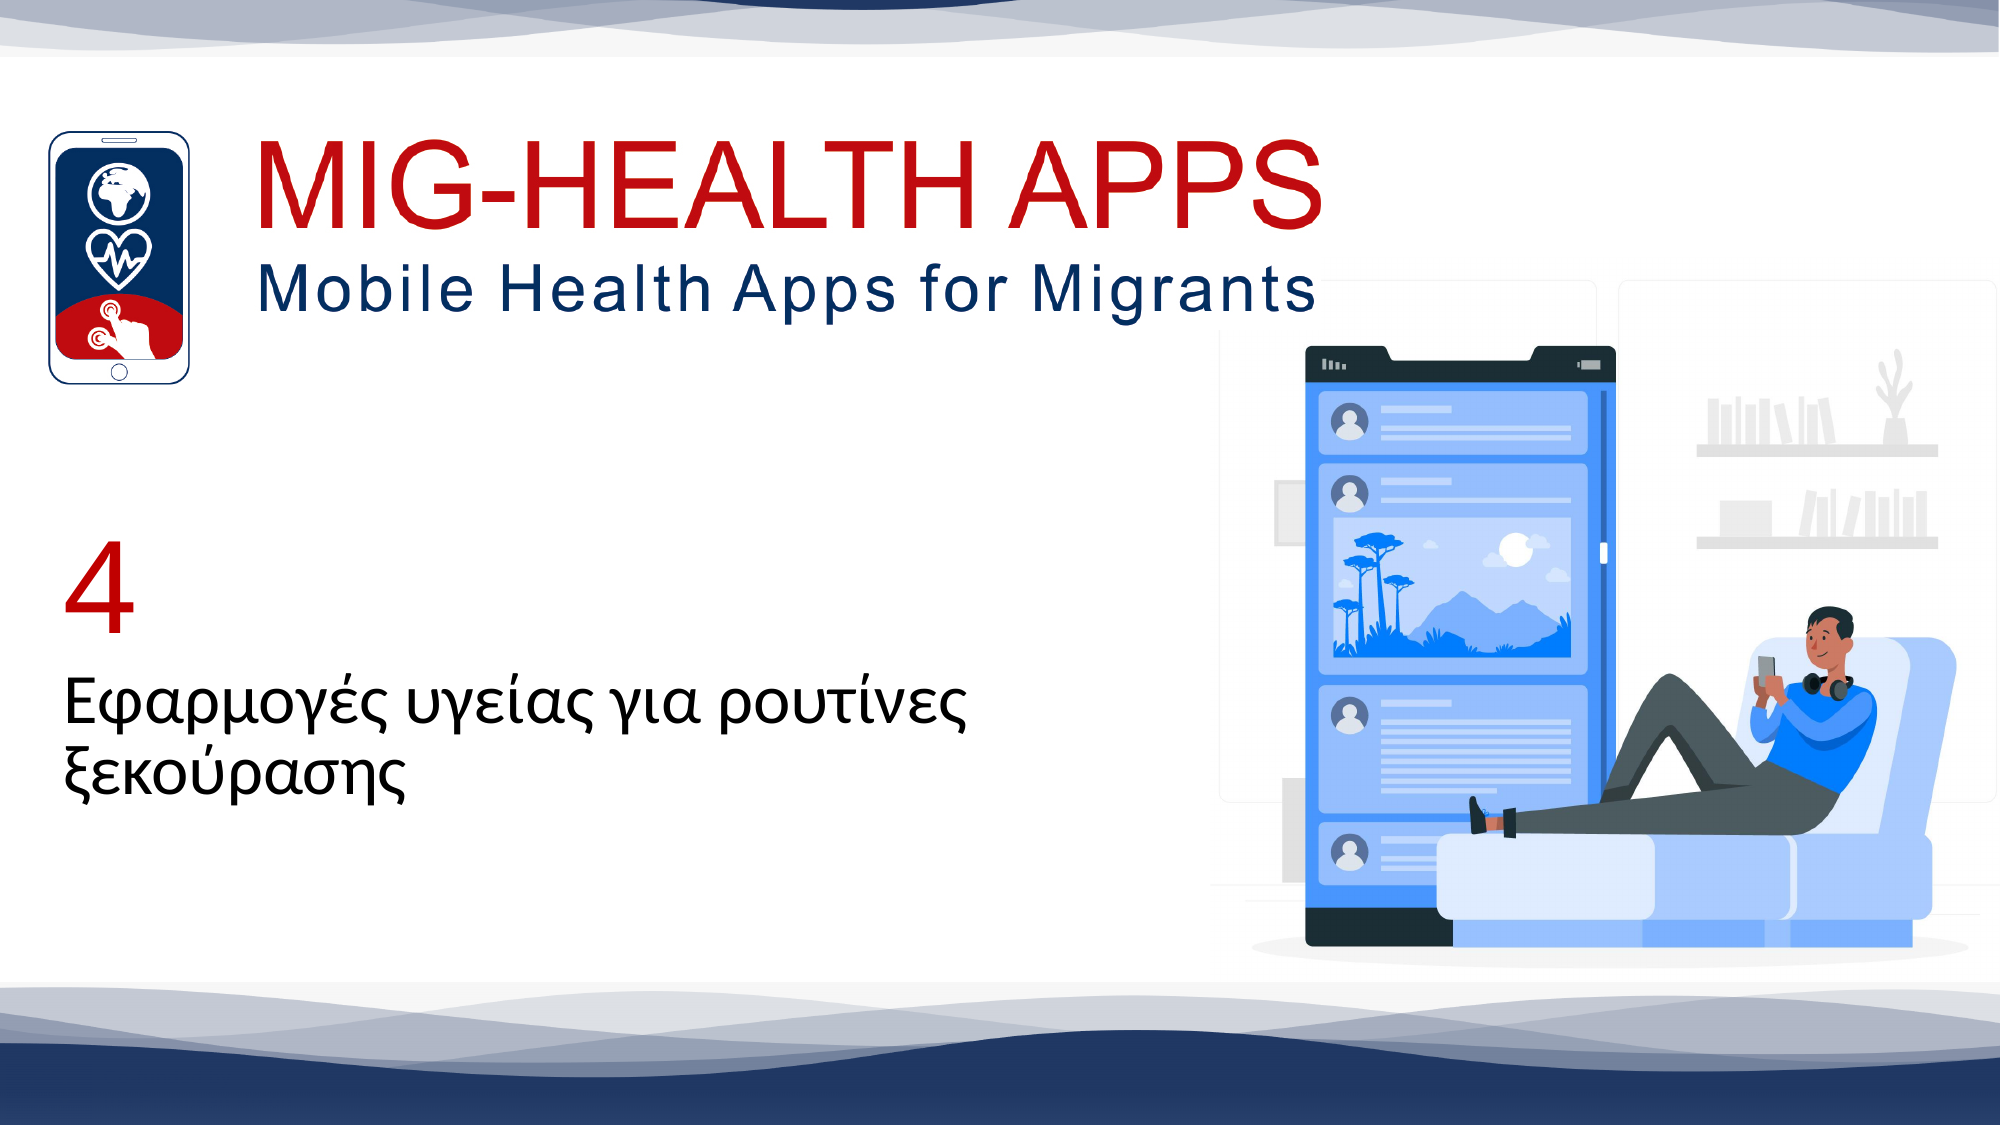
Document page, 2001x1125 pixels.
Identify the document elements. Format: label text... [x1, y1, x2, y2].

picture [48, 131, 190, 385]
picture [0, 61, 2000, 1125]
text_box 4 Εφαρμογές υγείας για ρουτίνες ξεκούρασης [48, 489, 1210, 821]
picture [0, 0, 1999, 57]
